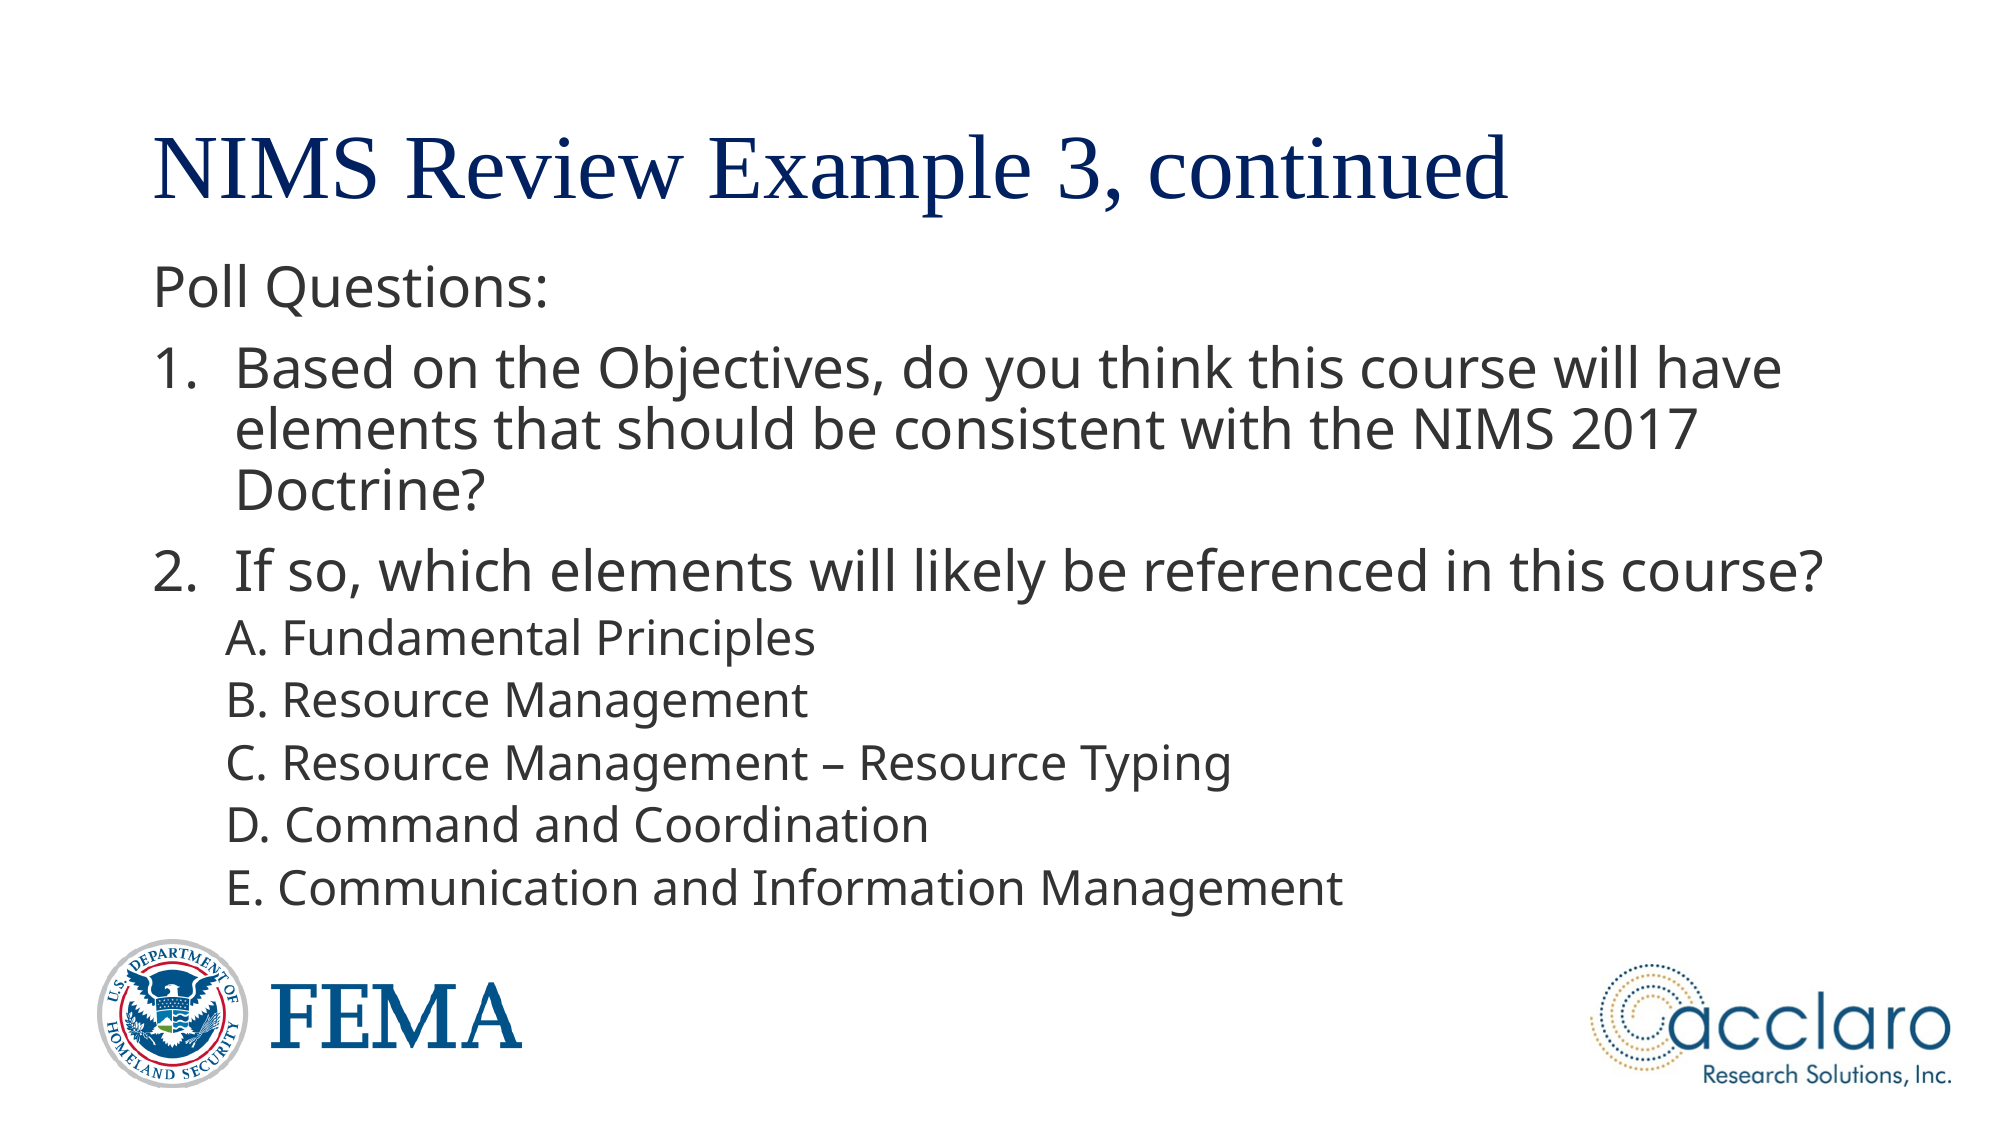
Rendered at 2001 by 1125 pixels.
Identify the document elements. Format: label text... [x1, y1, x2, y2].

picture [97, 939, 522, 1088]
picture [1590, 964, 1951, 1087]
title NIMS Review Example 3, continued [137, 59, 1863, 250]
list Poll Questions: Based on the Objectives, do you think this course will have elements that should be consistent with the NIMS 2017 Doctrine? If so, which elements will likely be referenced in this course? A. Fundamental Principles B. Resource Management C. Resource Management – Resource Typing D. Command and Coordination E. Communication and Information Management [137, 250, 1863, 965]
